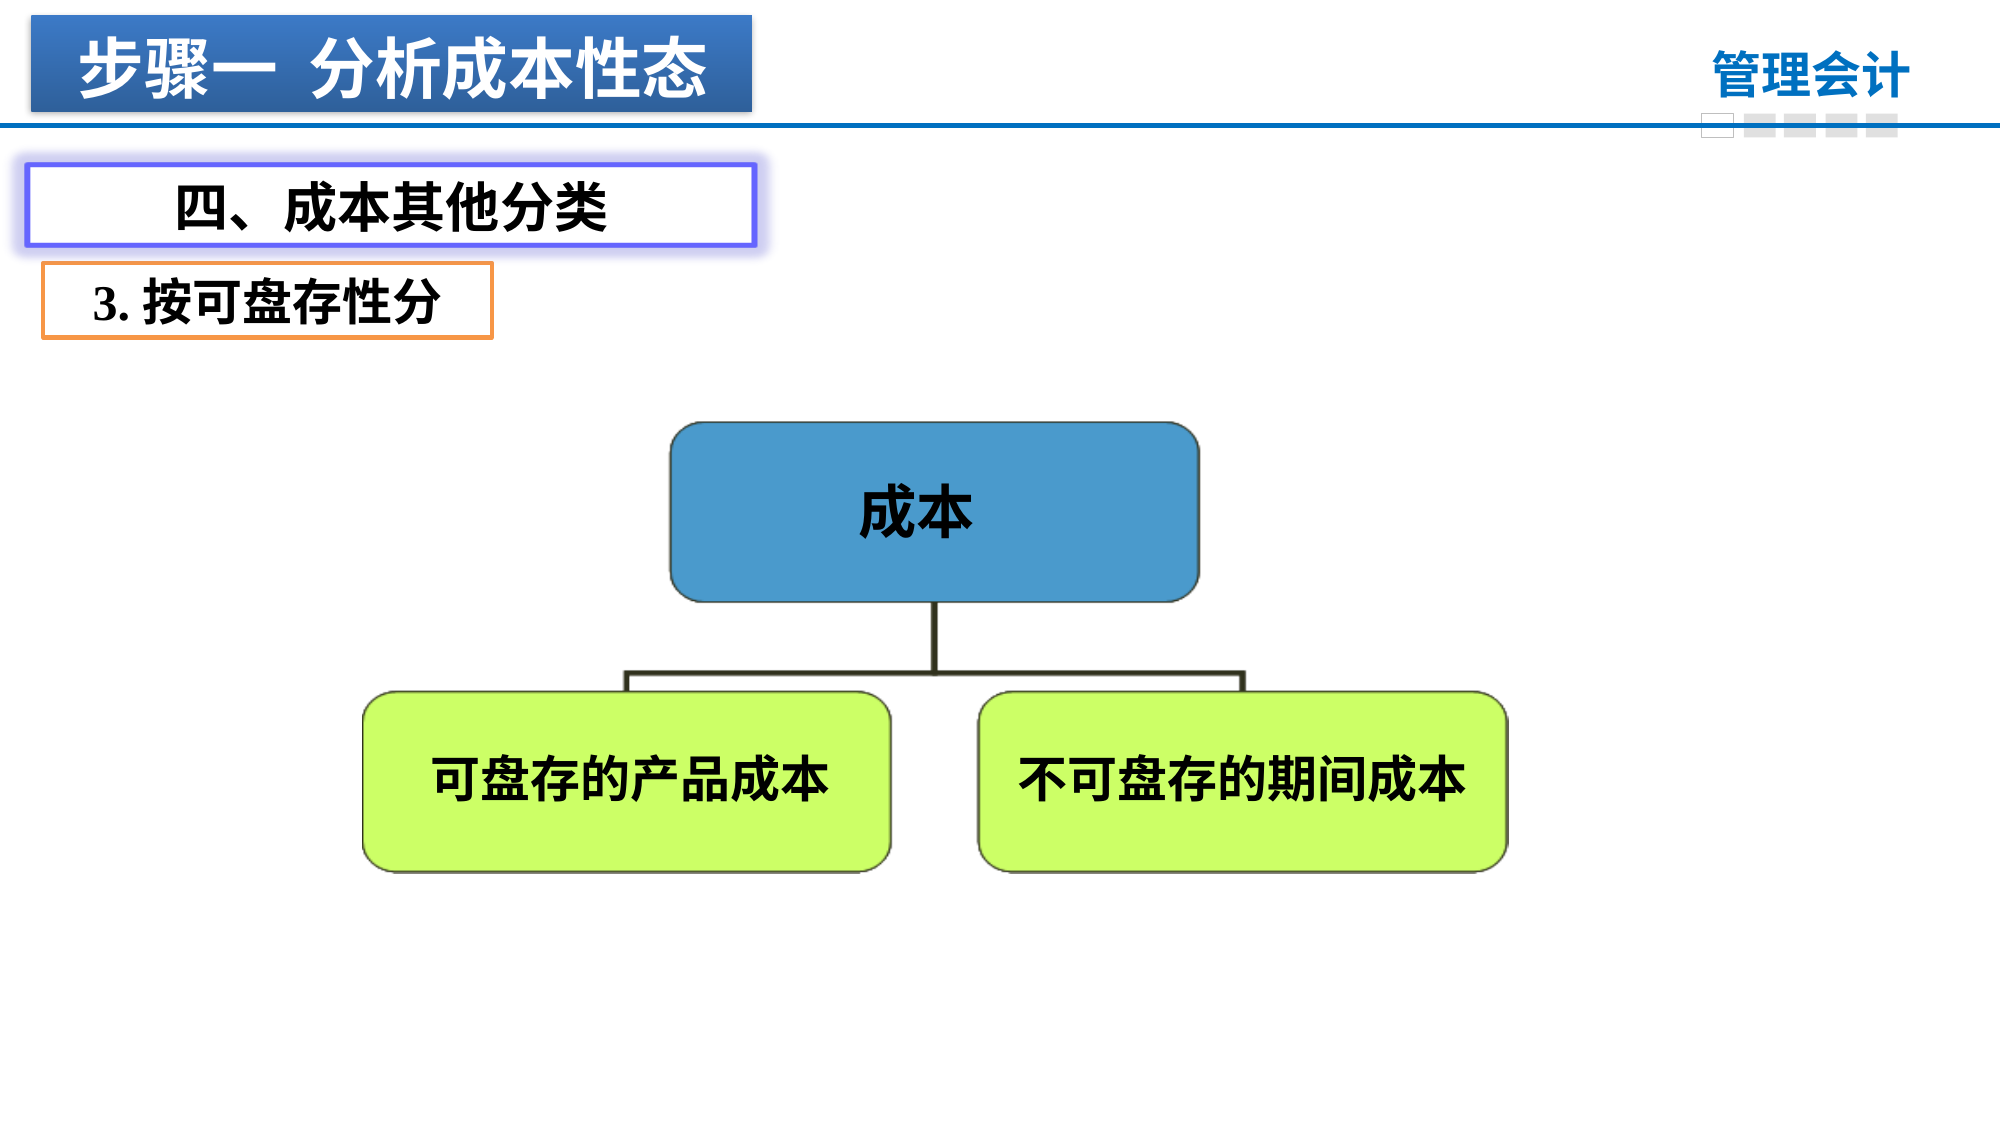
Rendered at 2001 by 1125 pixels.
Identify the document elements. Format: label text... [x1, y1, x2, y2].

picture [361, 420, 1510, 875]
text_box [31, 14, 753, 117]
text_box 3.按可盘存性分 [41, 282, 494, 340]
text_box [0, 136, 788, 273]
